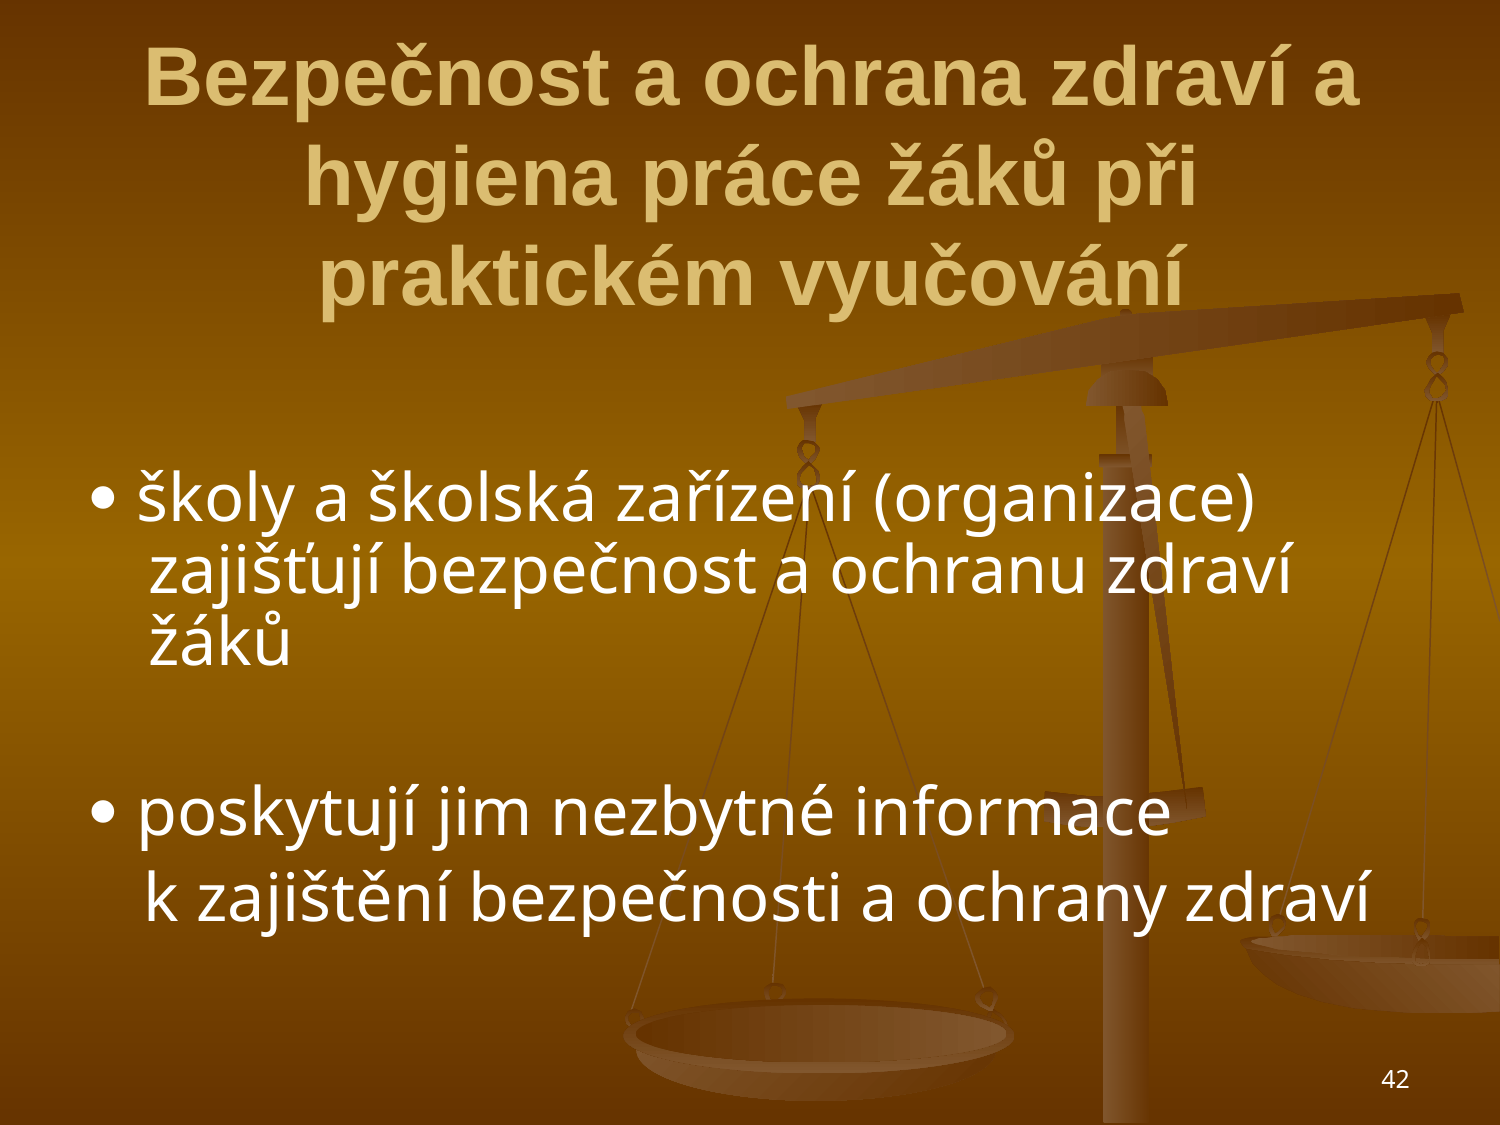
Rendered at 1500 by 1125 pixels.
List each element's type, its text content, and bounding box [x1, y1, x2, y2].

slide_number 42 [1074, 1029, 1426, 1106]
title Bezpečnost a ochrana zdraví a hygiena práce žáků při praktickém vyučování [76, 77, 1428, 266]
list  školy a školská zařízení (organizace) zajišťují bezpečnost a ochranu zdraví žáků  poskytují jim nezbytné informace k zajištění bezpečnosti a ochrany zdraví [76, 455, 1428, 1125]
